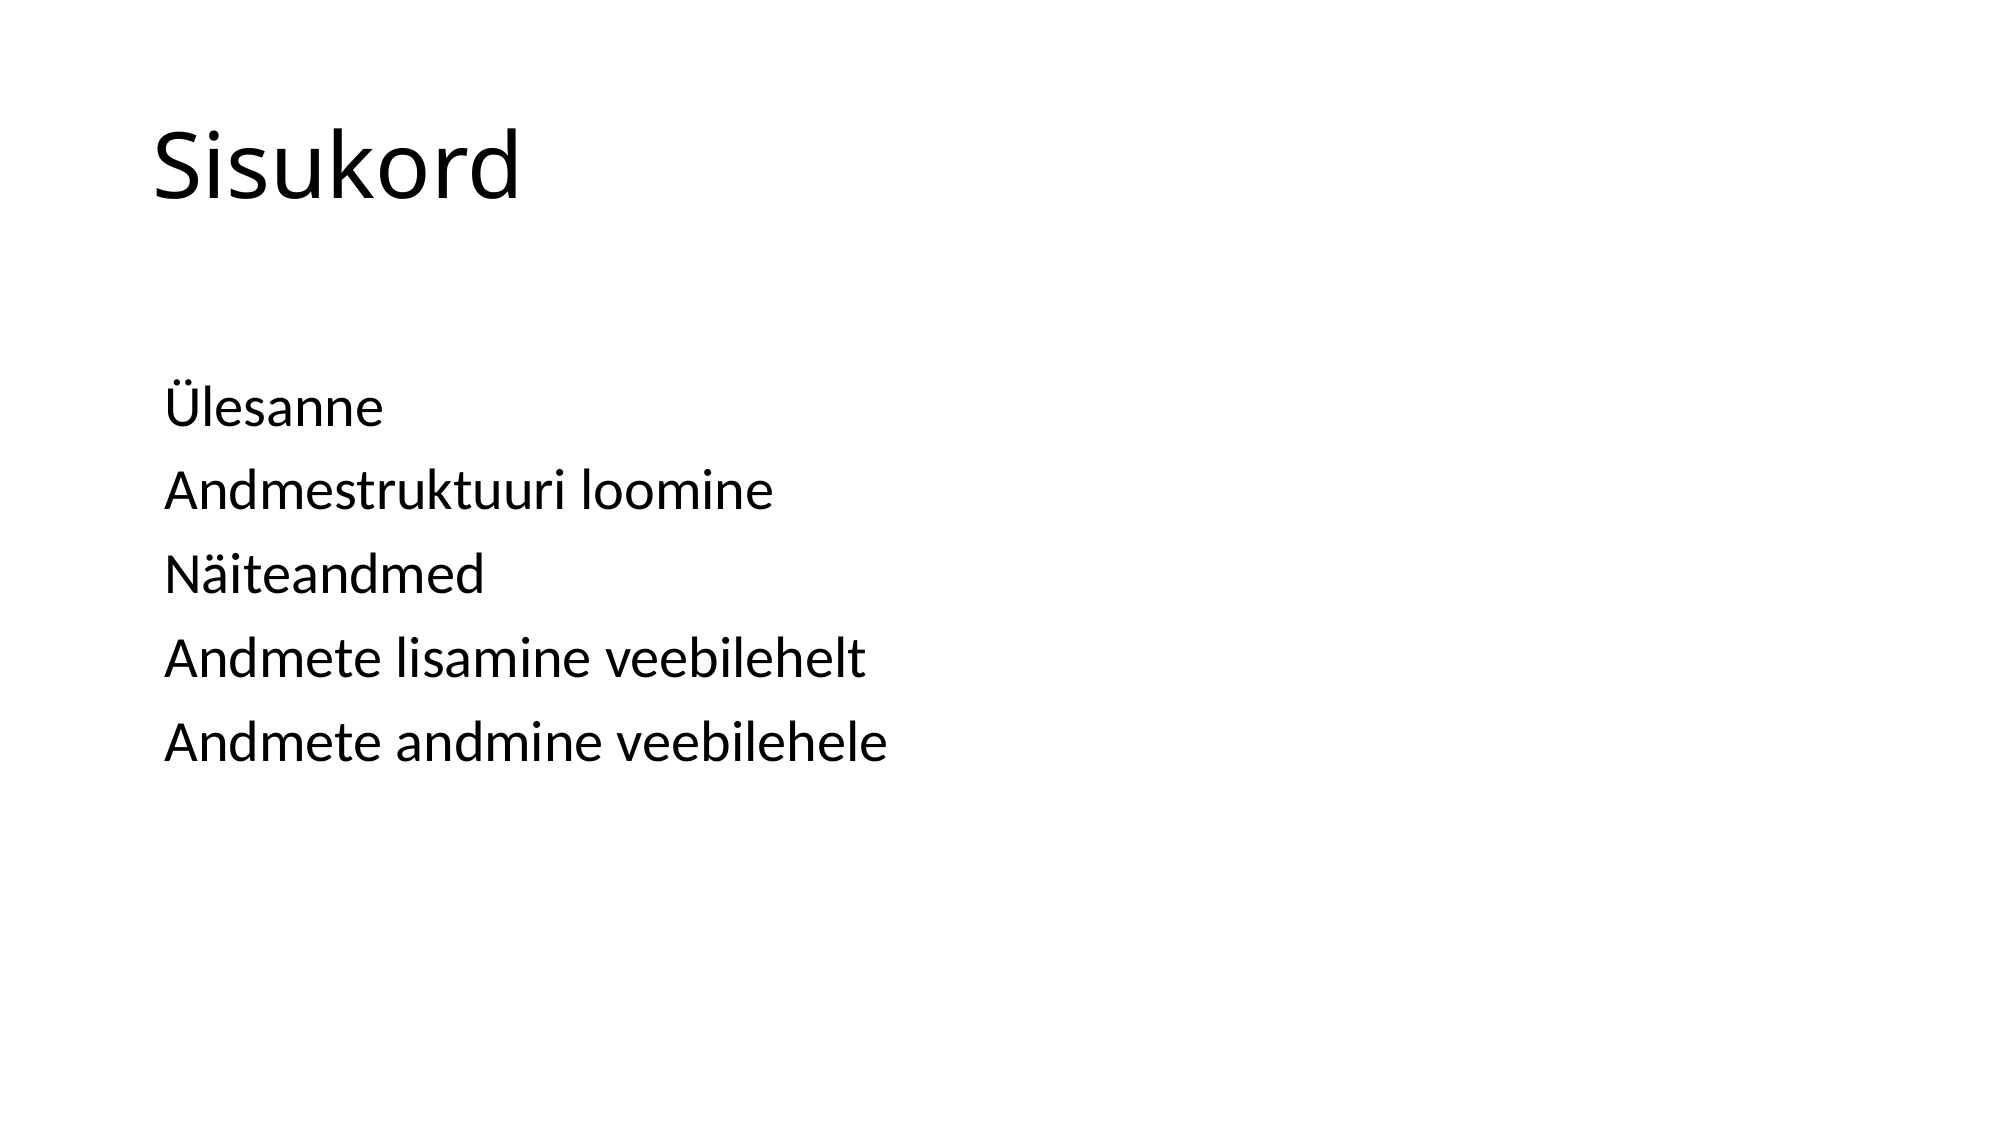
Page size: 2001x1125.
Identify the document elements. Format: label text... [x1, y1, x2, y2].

title Sisukord [137, 59, 1863, 278]
list Ülesanne Andmestruktuuri loomine Näiteandmed Andmete lisamine veebilehelt Andmete andmine veebilehele [149, 277, 1500, 1020]
